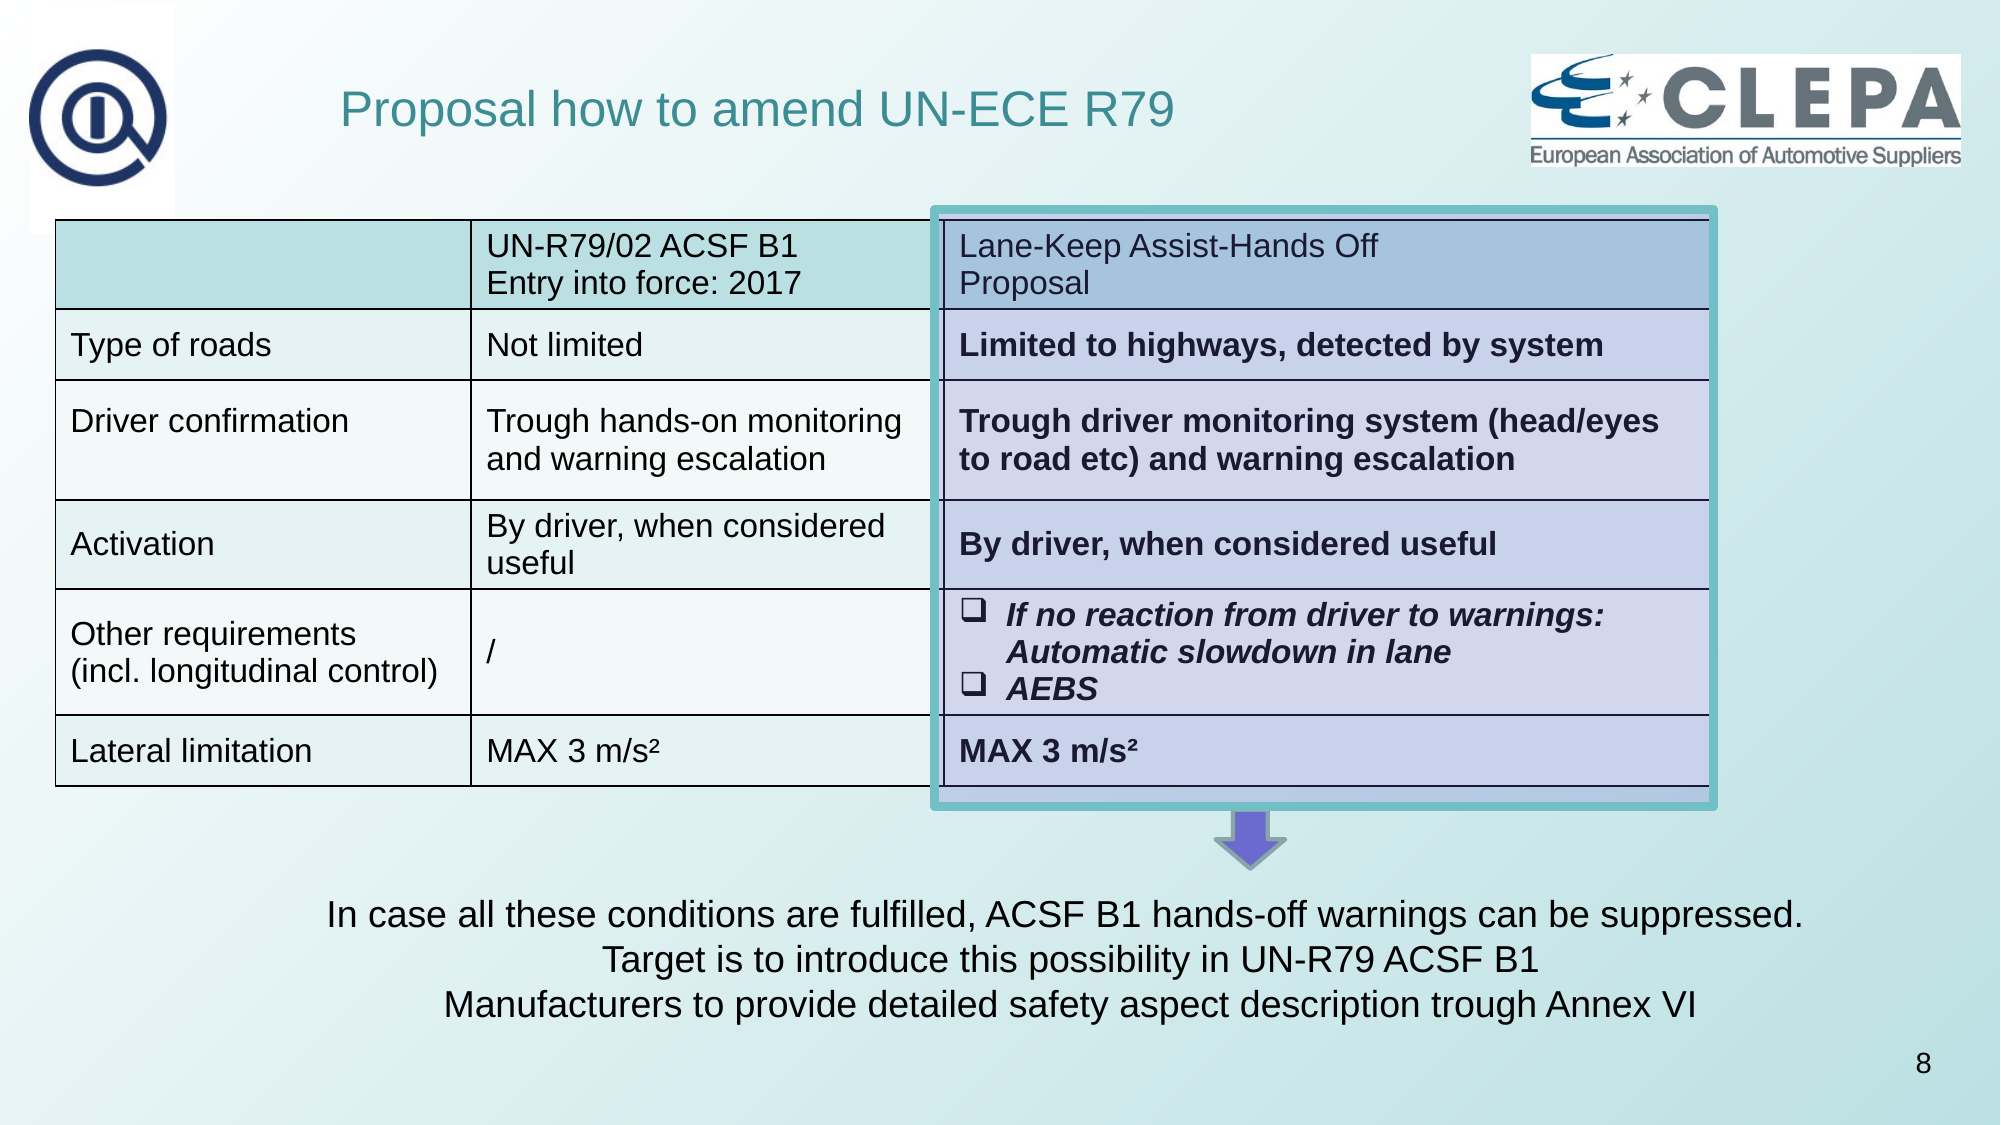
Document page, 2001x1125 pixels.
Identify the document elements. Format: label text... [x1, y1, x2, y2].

text_box [1213, 808, 1288, 871]
table_cell Not limited [472, 310, 933, 379]
text_box In case all these conditions are fulfilled, ACSF B1 hands-off warnings can be suppressed. Target is to introduce this possibility in UN-R79 ACSF B1 Manufacturers to provide detailed safety aspect description trough Annex VI [291, 882, 1851, 1032]
text_box [933, 207, 1716, 808]
table_cell Lateral limitation [56, 716, 470, 785]
table_cell Driver confirmation [56, 381, 470, 499]
table_cell MAX 3 m/s² [472, 716, 933, 785]
title Proposal how to amend UN-ECE R79 [137, 68, 1378, 219]
picture [1531, 54, 1961, 167]
slide_number 8 [1479, 1036, 1948, 1115]
picture [29, 3, 175, 234]
table_cell Type of roads [56, 310, 470, 379]
table_header [56, 221, 470, 308]
table_cell Activation [56, 501, 470, 588]
table_cell / [472, 590, 933, 714]
table_cell By driver, when considered useful [472, 501, 933, 588]
table_cell Trough hands-on monitoring and warning escalation [472, 381, 933, 499]
table_cell Other requirements (incl. longitudinal control) [56, 590, 470, 714]
table_header UN-R79/02 ACSF B1 Entry into force: 2017 [472, 221, 933, 308]
